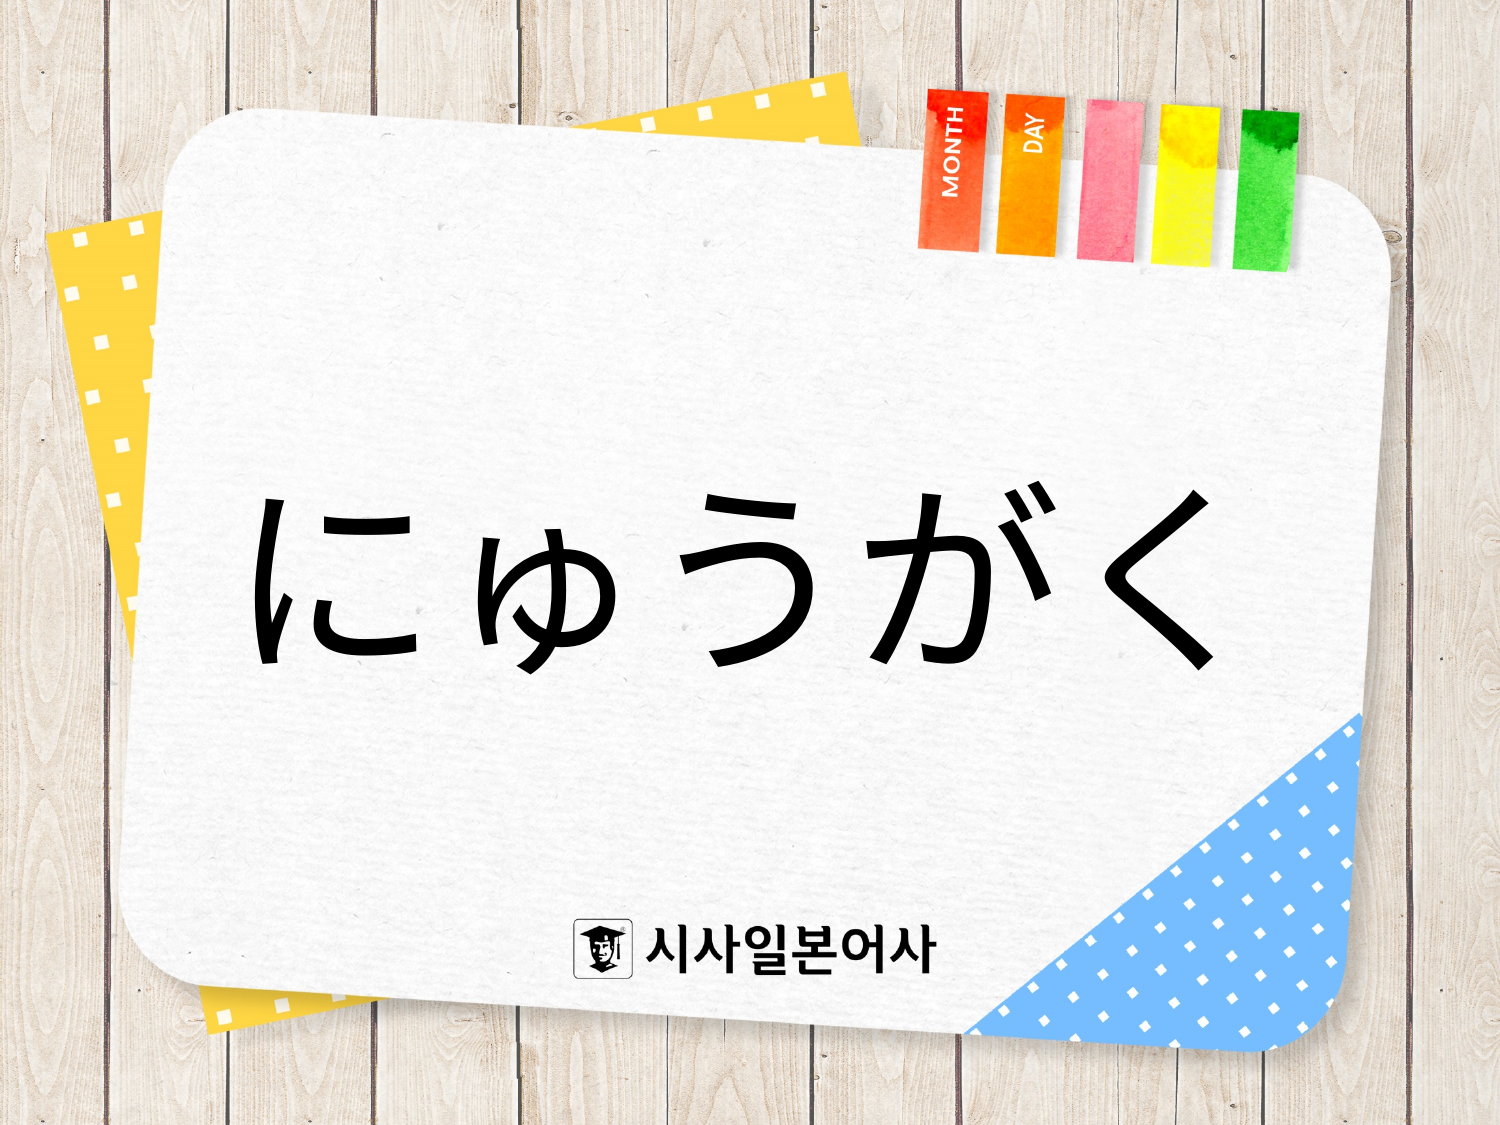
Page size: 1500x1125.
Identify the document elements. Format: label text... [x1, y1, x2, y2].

title にゅうがく [75, 338, 1425, 811]
picture [0, 0, 1500, 1125]
